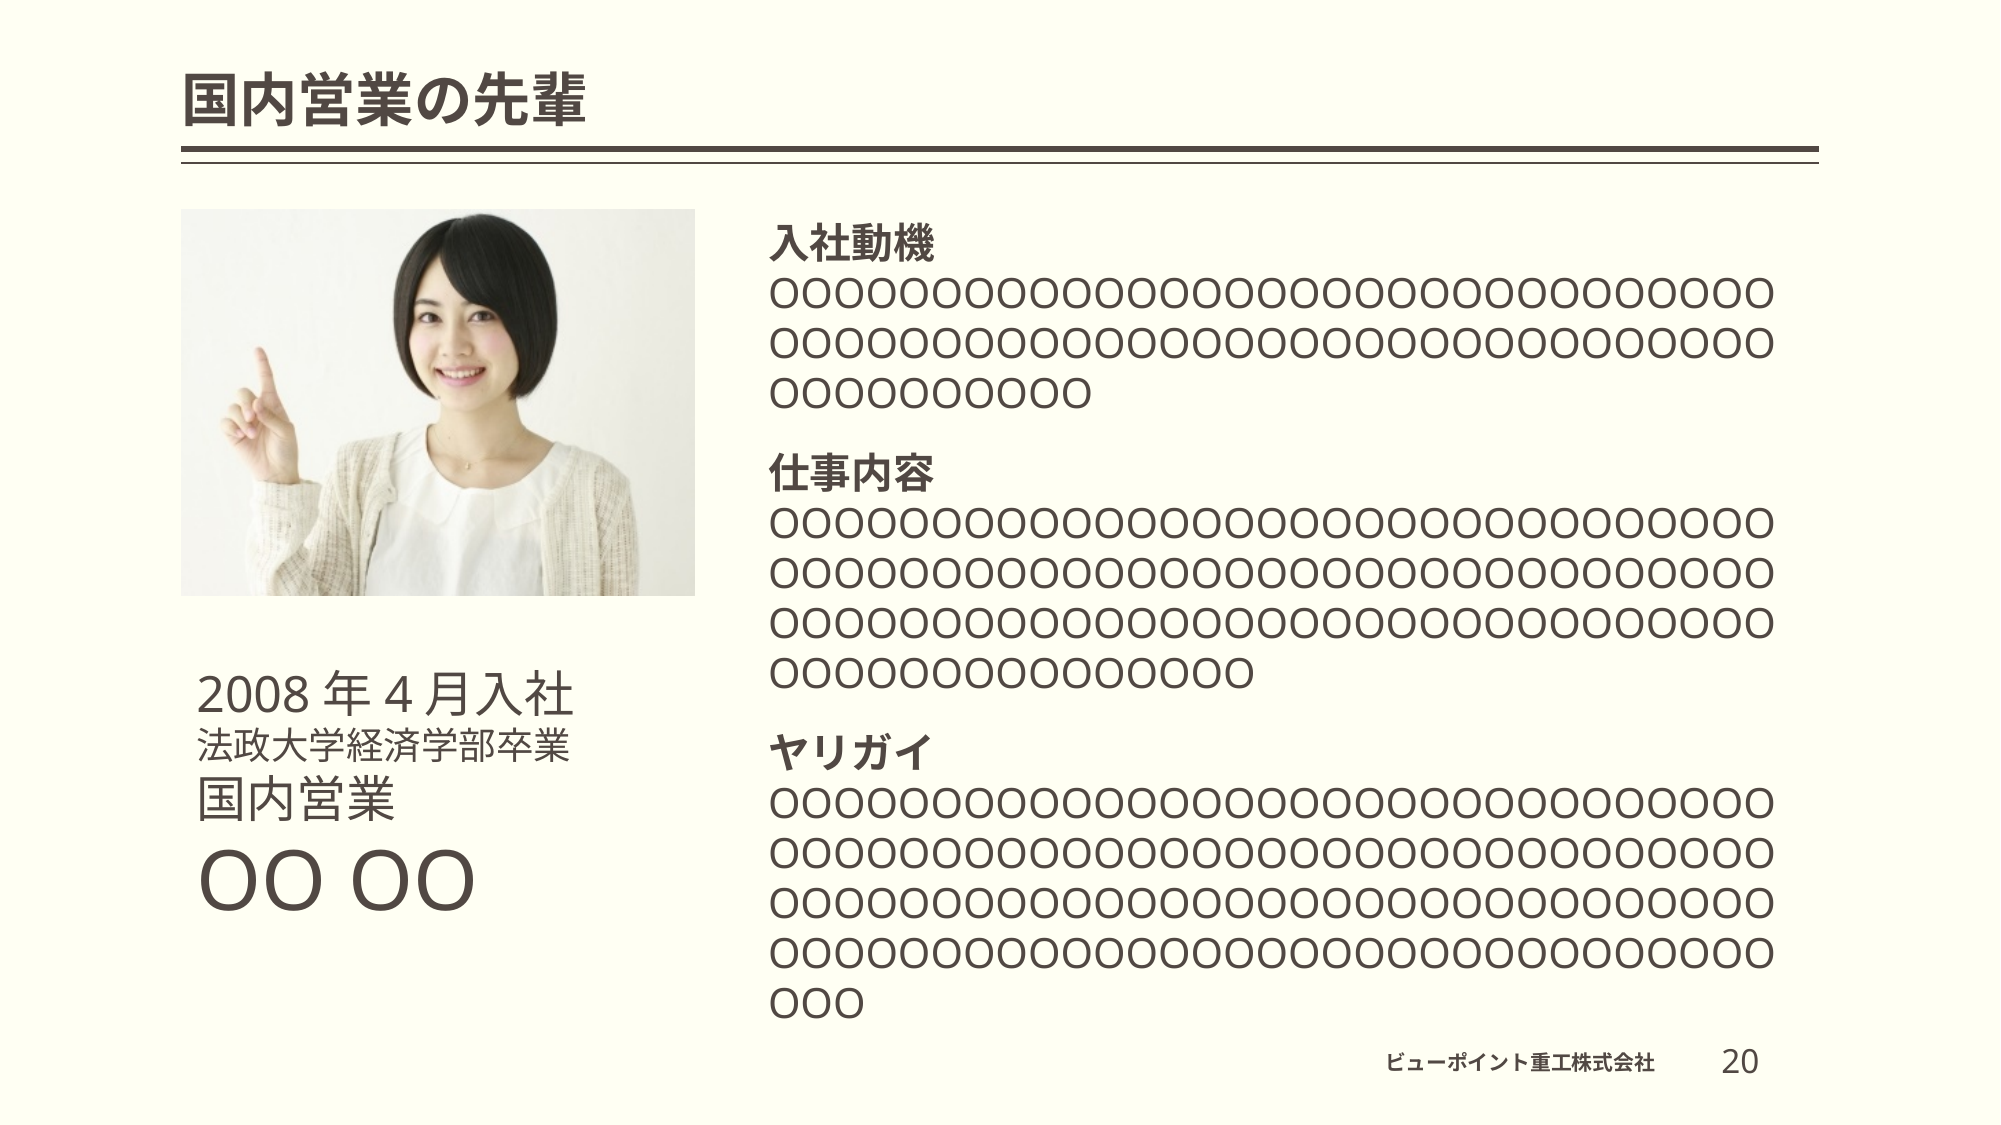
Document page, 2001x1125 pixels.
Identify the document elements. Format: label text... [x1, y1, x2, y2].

picture [181, 209, 695, 596]
text_box 入社動機 OOOOOOOOOOOOOOOOOOOOOOOOOOOOOOOOOOOOOOOOOOOOOOOOOOOOOOOOOOOOOOOOOOOOOOOO 仕事内容 OOOOOOOOOOOOOOOOOOOOOOOOOOOOOOOOOOOOOOOOOOOOOOOOOOOOOOOOOOOOOOOOOOOOOOOOOOOOOOOOOOOOOOOOOOOOOOOOOOOOOOOOOOOO ヤリガイ OOOOOOOOOOOOOOOOOOOOOOOOOOOOOOOOOOOOOOOOOOOOOOOOOOOOOOOOOOOOOOOOOOOOOOOOOOOOOOOOOOOOOOOOOOOOOOOOOOOOOOOOOOOOOOOOOOOOOOOOOOOOOOO [753, 209, 1819, 1035]
title 国内営業の先輩 [181, 48, 1819, 143]
text_box 2008年4月入社 法政大学経済学部卒業 国内営業 OO OO [181, 655, 590, 935]
